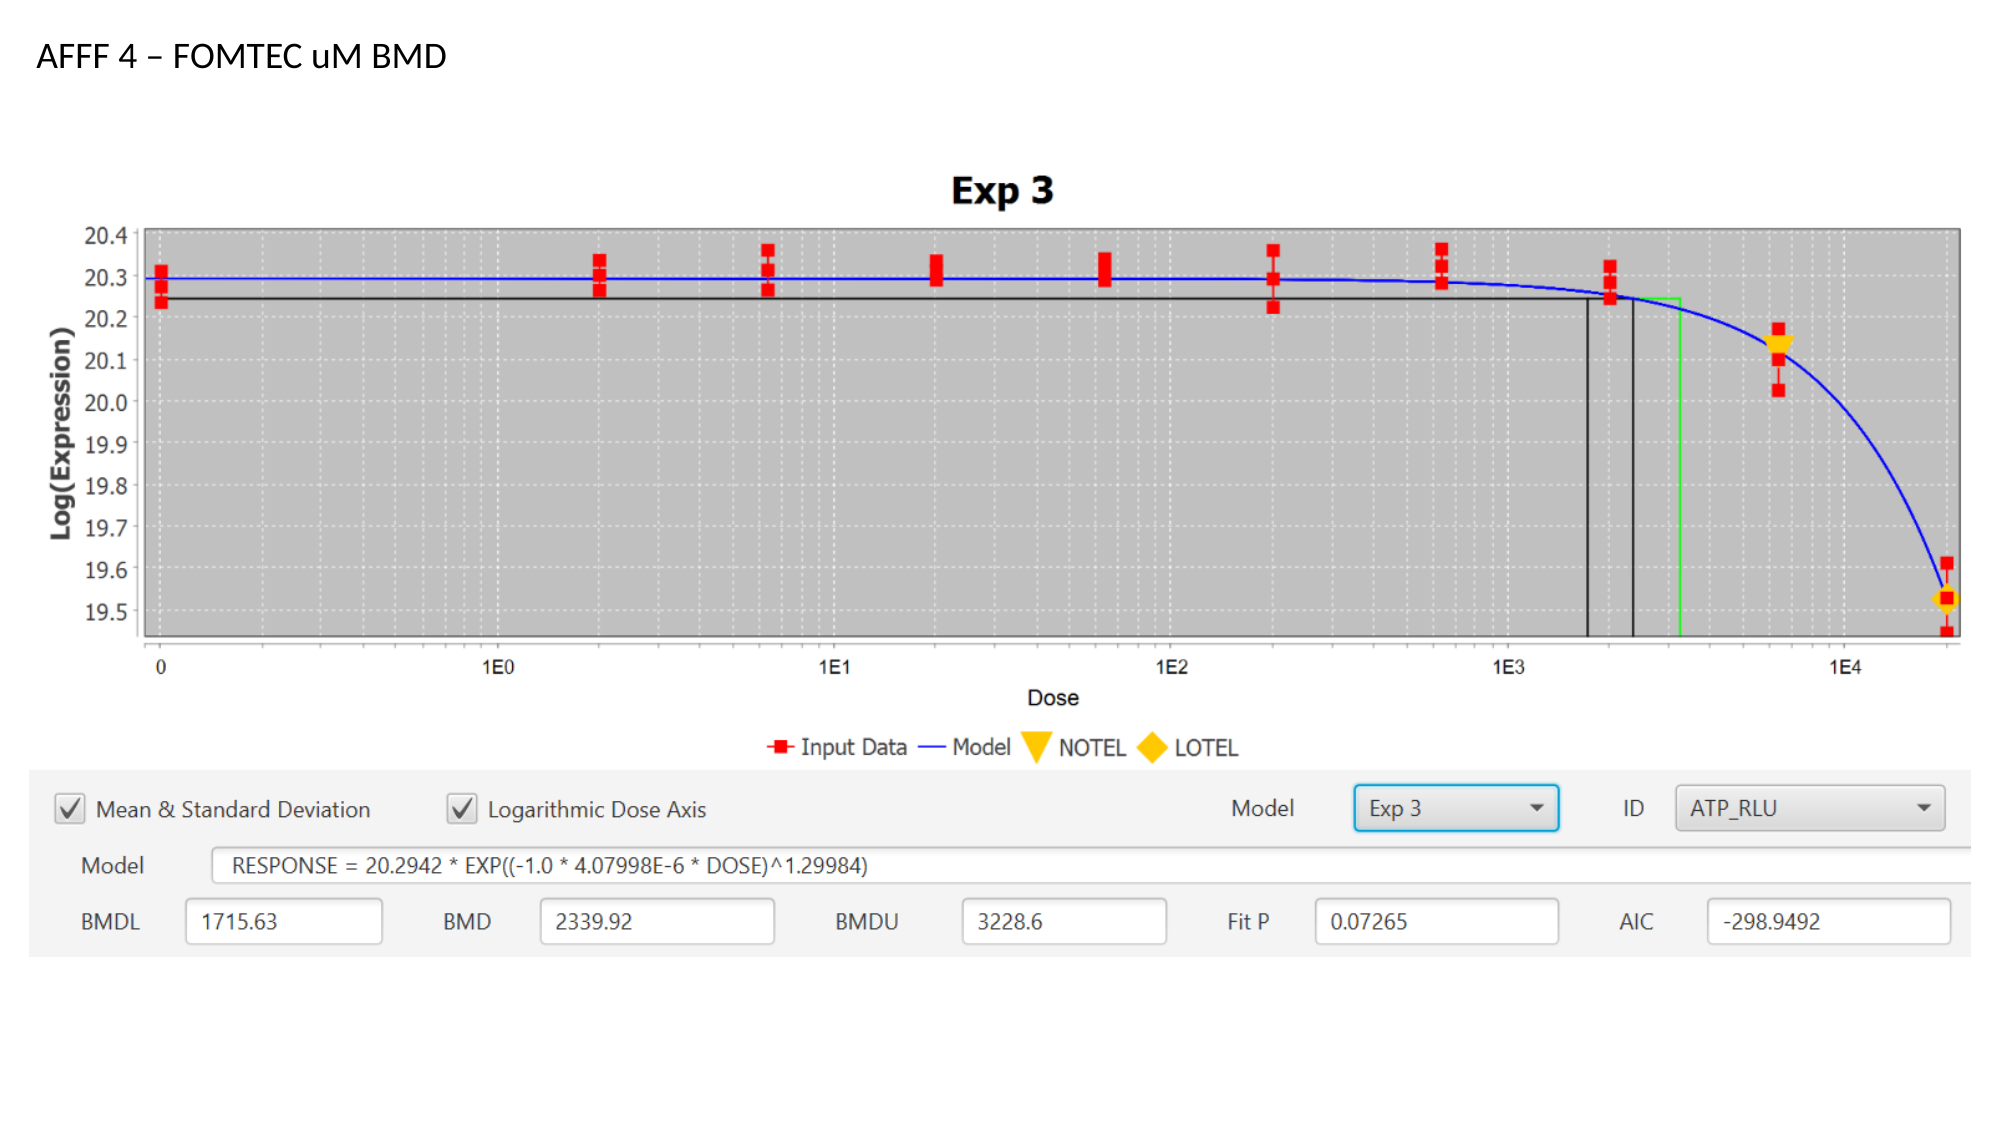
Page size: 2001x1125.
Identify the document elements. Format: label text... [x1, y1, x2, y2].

text_box AFFF 4 – FOMTEC uM BMD [21, 23, 1444, 83]
picture [29, 167, 1971, 957]
